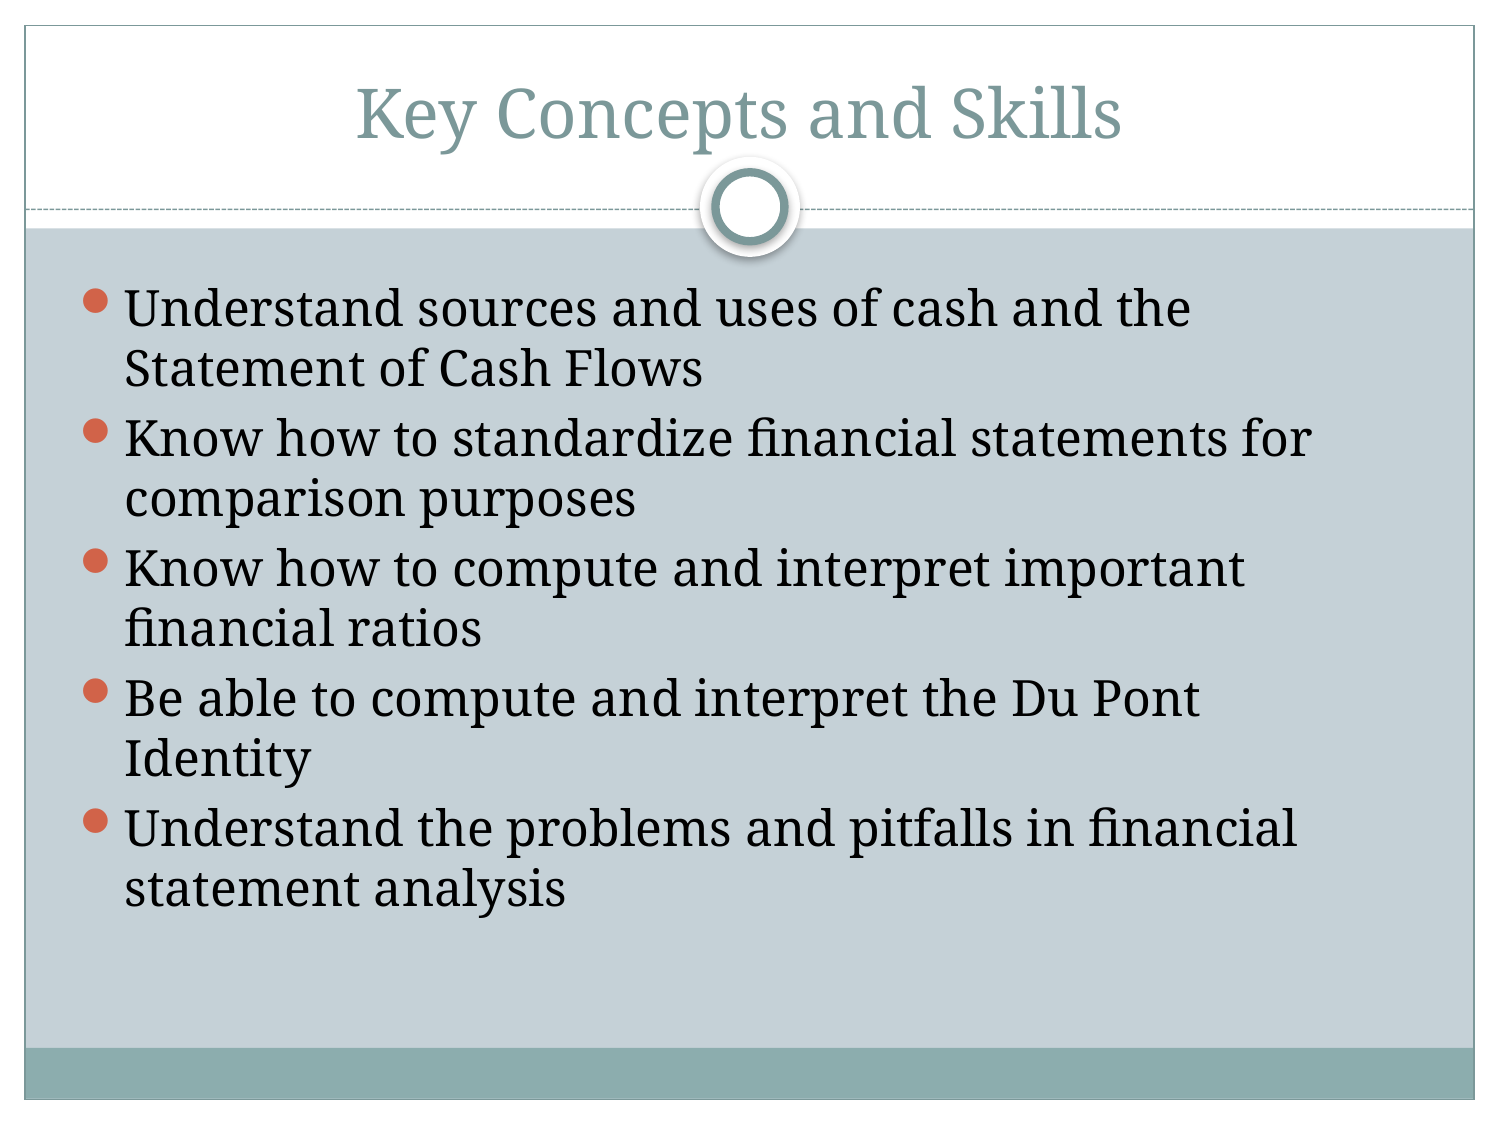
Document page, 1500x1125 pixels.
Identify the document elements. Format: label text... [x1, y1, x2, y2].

list Understand sources and uses of cash and the Statement of Cash Flows Know how to standardize financial statements for comparison purposes Know how to compute and interpret important financial ratios Be able to compute and interpret the Du Pont Identity Understand the problems and pitfalls in financial statement analysis [64, 268, 1415, 1012]
title Key Concepts and Skills [64, 30, 1415, 160]
